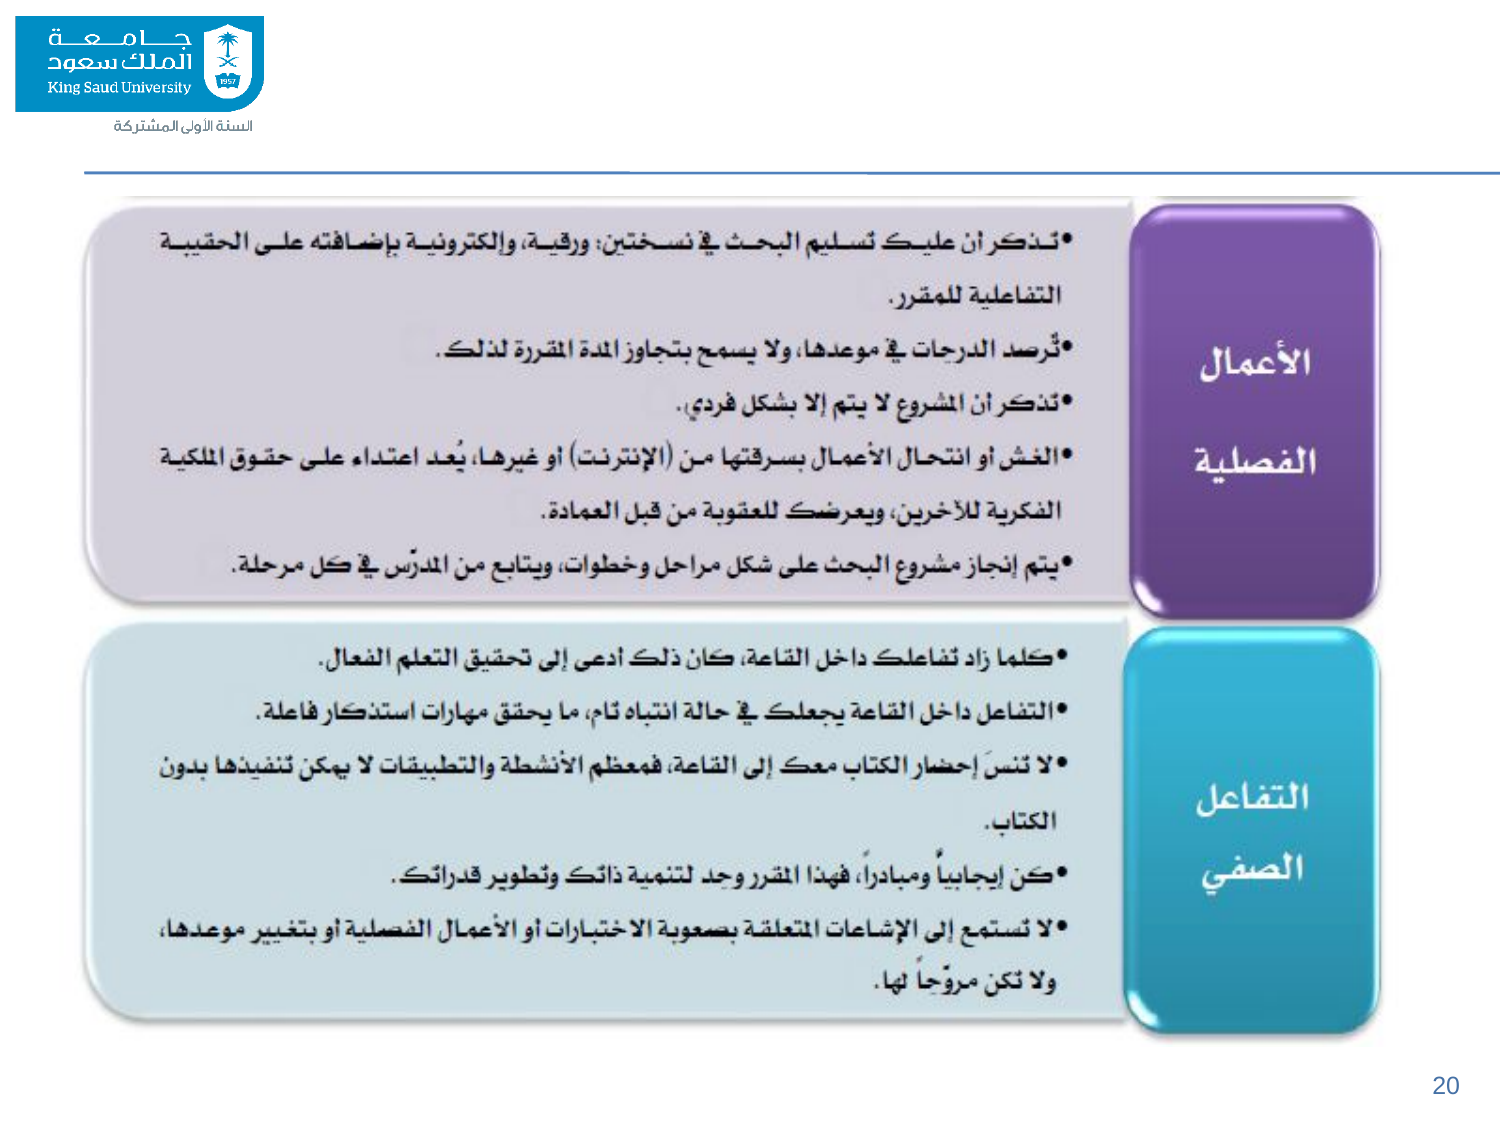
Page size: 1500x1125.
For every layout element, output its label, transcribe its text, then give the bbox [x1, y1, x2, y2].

picture [0, 195, 1483, 1047]
slide_number 20 [1350, 1091, 1475, 1103]
picture [0, 0, 281, 150]
